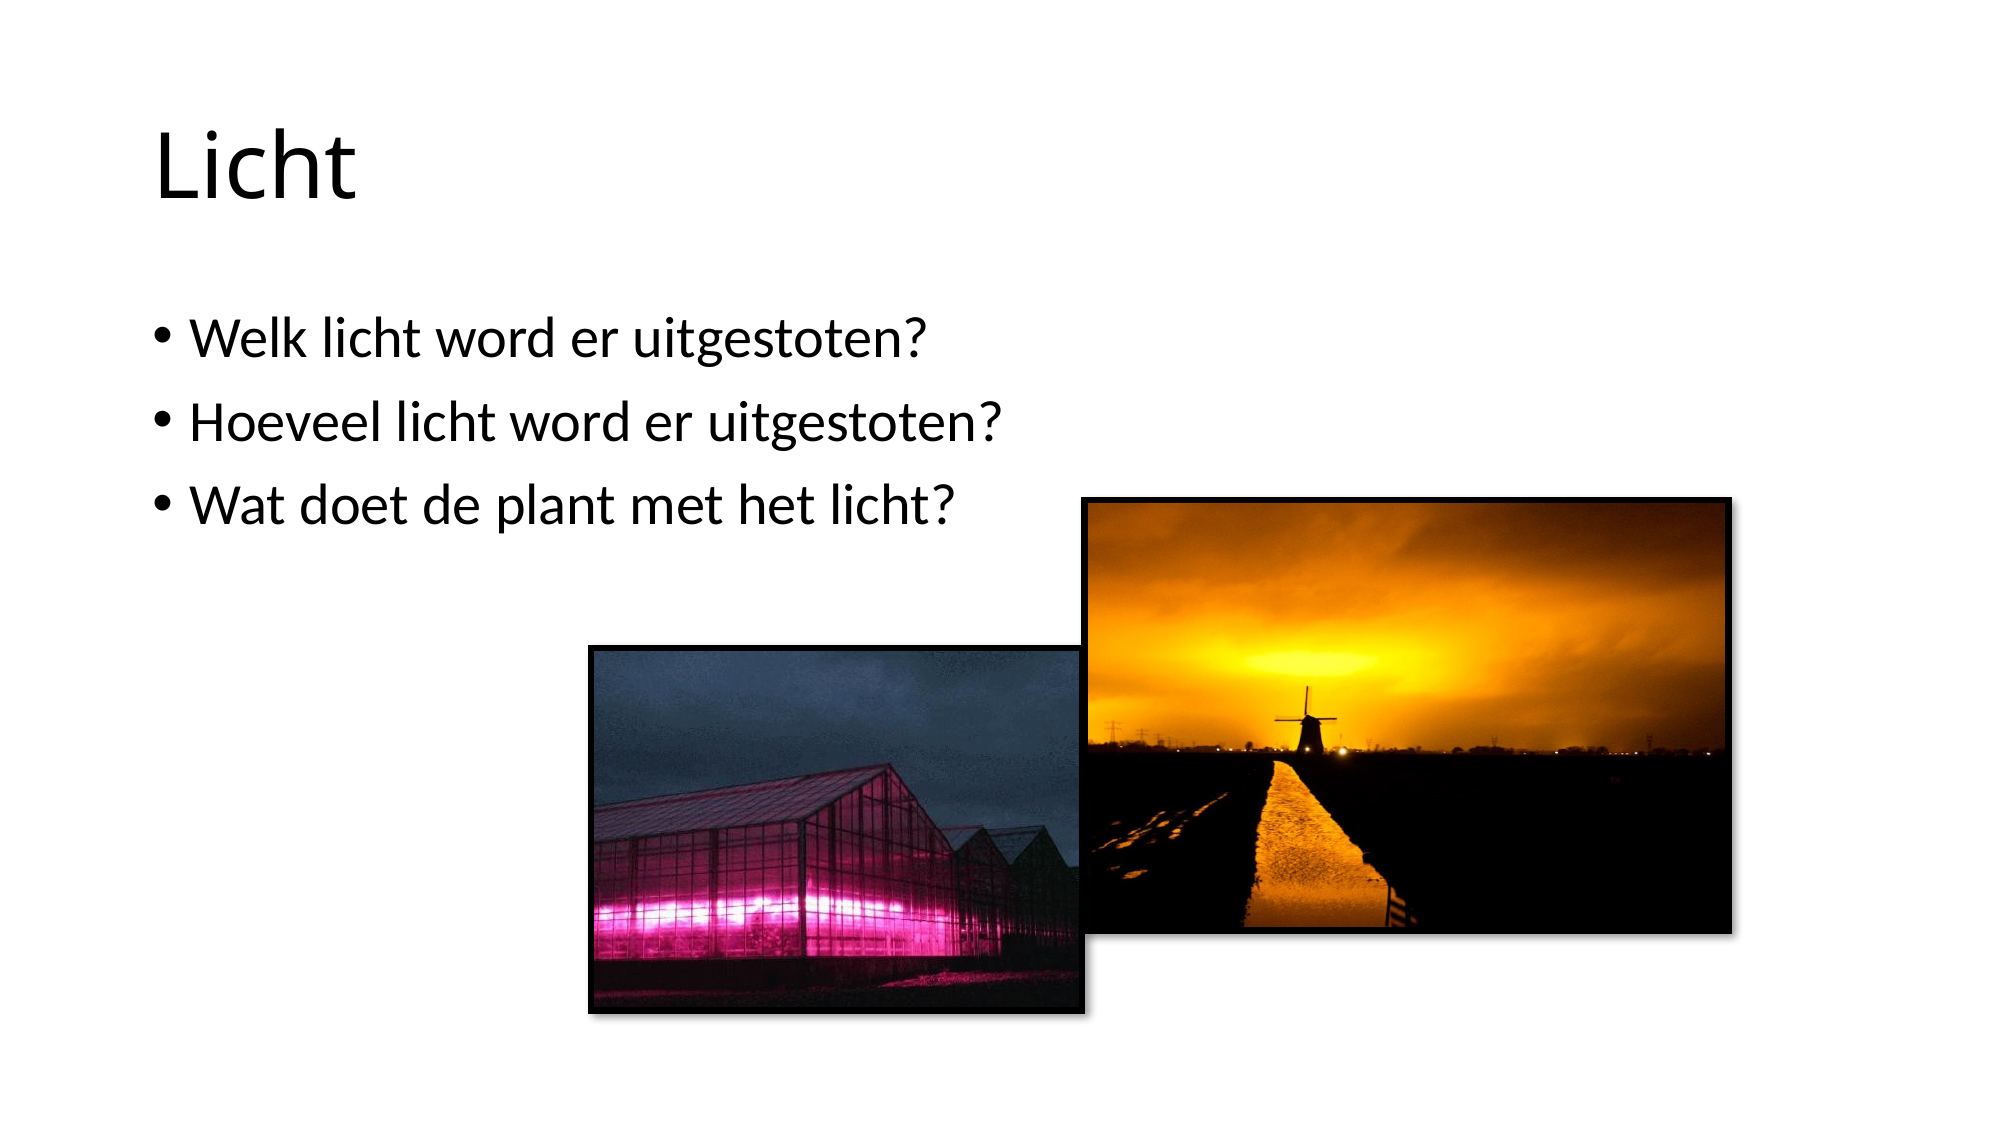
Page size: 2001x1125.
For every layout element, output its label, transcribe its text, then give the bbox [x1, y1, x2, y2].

list Welk licht word er uitgestoten? Hoeveel licht word er uitgestoten? Wat doet de plant met het licht? [137, 299, 1863, 1014]
picture [594, 650, 1079, 1008]
picture [1087, 503, 1726, 928]
title Licht [137, 59, 1863, 278]
